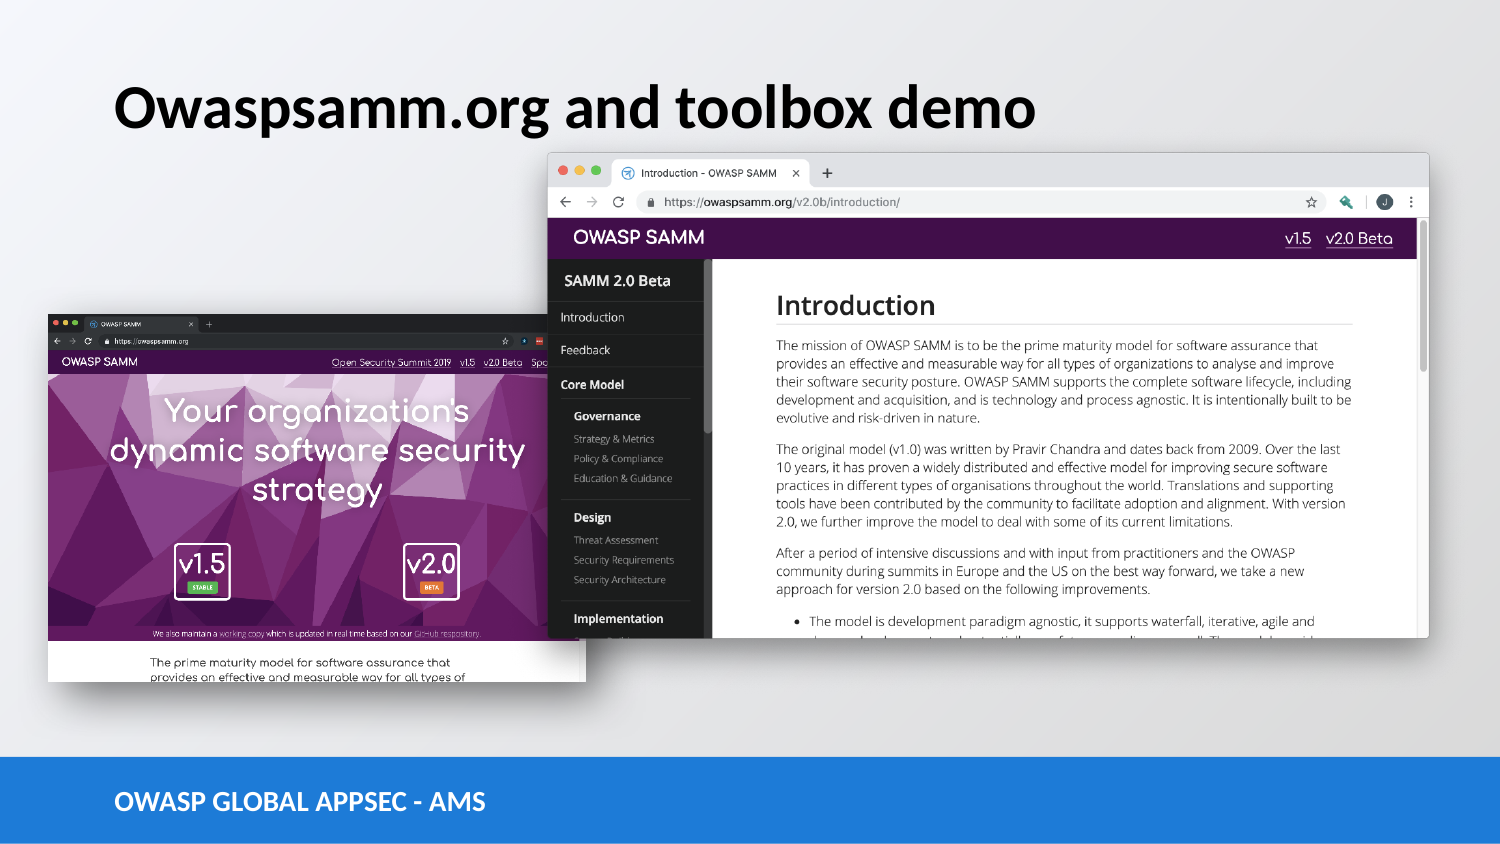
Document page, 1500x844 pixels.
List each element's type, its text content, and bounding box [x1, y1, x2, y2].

title Owaspsamm.org and toolbox demo [103, 26, 1397, 190]
picture [47, 121, 1475, 699]
